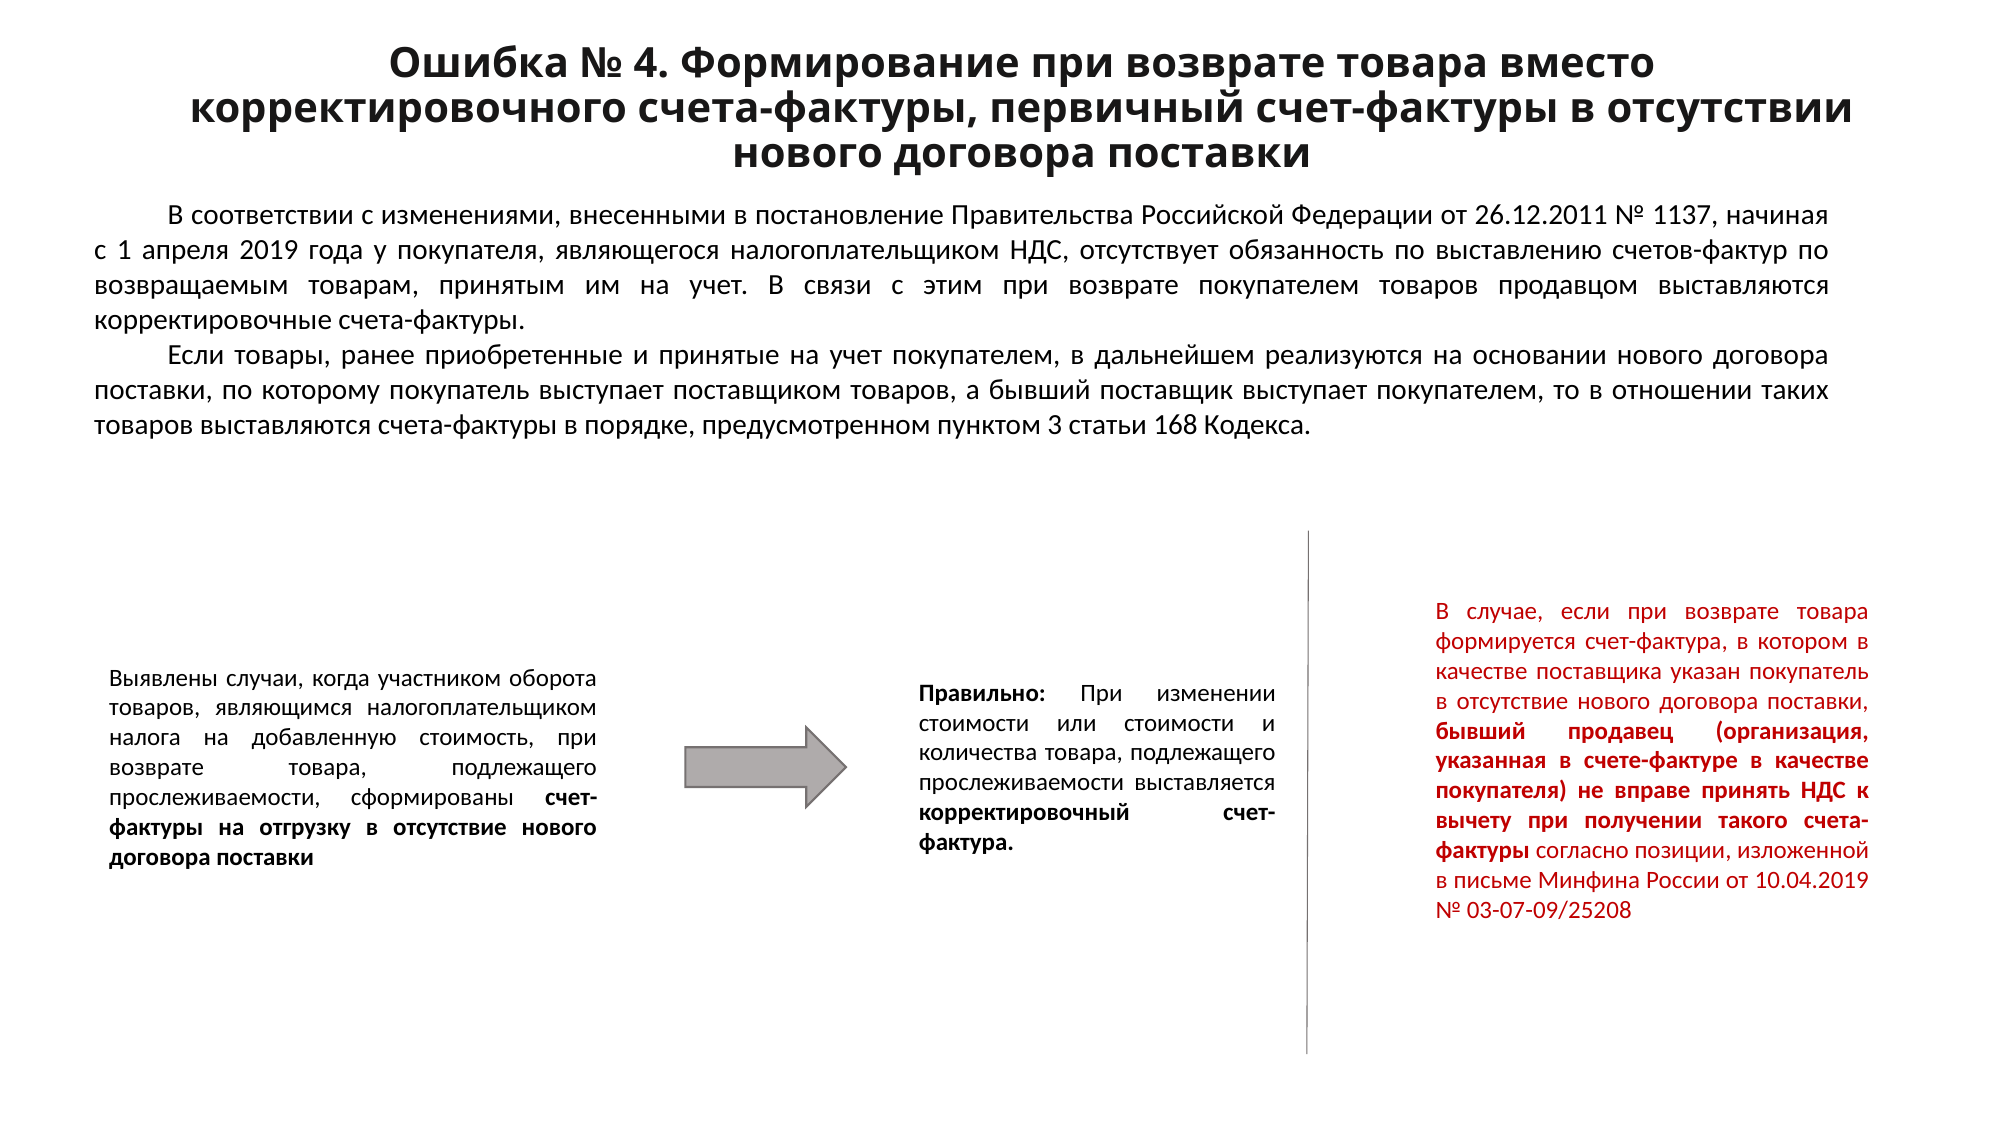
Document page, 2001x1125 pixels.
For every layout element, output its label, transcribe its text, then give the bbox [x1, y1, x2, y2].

text_box В соответствии с изменениями, внесенными в постановление Правительства Российской Федерации от 26.12.2011 № 1137, начиная с 1 апреля 2019 года у покупателя, являющегося налогоплательщиком НДС, отсутствует обязанность по выставлению счетов-фактур по возвращаемым товарам, принятым им на учет. В связи с этим при возврате покупателем товаров продавцом выставляются корректировочные счета-фактуры. Если товары, ранее приобретенные и принятые на учет покупателем, в дальнейшем реализуются на основании нового договора поставки, по которому покупатель выступает поставщиком товаров, а бывший поставщик выступает покупателем, то в отношении таких товаров выставляются счета-фактуры в порядке, предусмотренном пунктом 3 статьи 168 Кодекса. [79, 188, 1845, 448]
title Ошибка № 4. Формирование при возврате товара вместо корректировочного счета-фактуры, первичный счет-фактуры в отсутствии нового договора поставки [159, 0, 1885, 218]
text_box Правильно: При изменении стоимости или стоимости и количества товара, подлежащего прослеживаемости выставляется корректировочный счет-фактура. [904, 668, 1291, 864]
text_box Выявлены случаи, когда участником оборота товаров, являющимся налогоплательщиком налога на добавленную стоимость, при возврате товара, подлежащего прослеживаемости, сформированы счет-фактуры на отгрузку в отсутствие нового договора поставки [94, 653, 613, 878]
text_box В случае, если при возврате товара формируется счет-фактура, в котором в качестве поставщика указан покупатель в отсутствие нового договора поставки, бывший продавец (организация, указанная в счете-фактуре в качестве покупателя) не вправе принять НДС к вычету при получении такого счета-фактуры согласно позиции, изложенной в письме Минфина России от 10.04.2019 № 03-07-09/25208 [1420, 586, 1885, 932]
text_box [684, 724, 848, 810]
